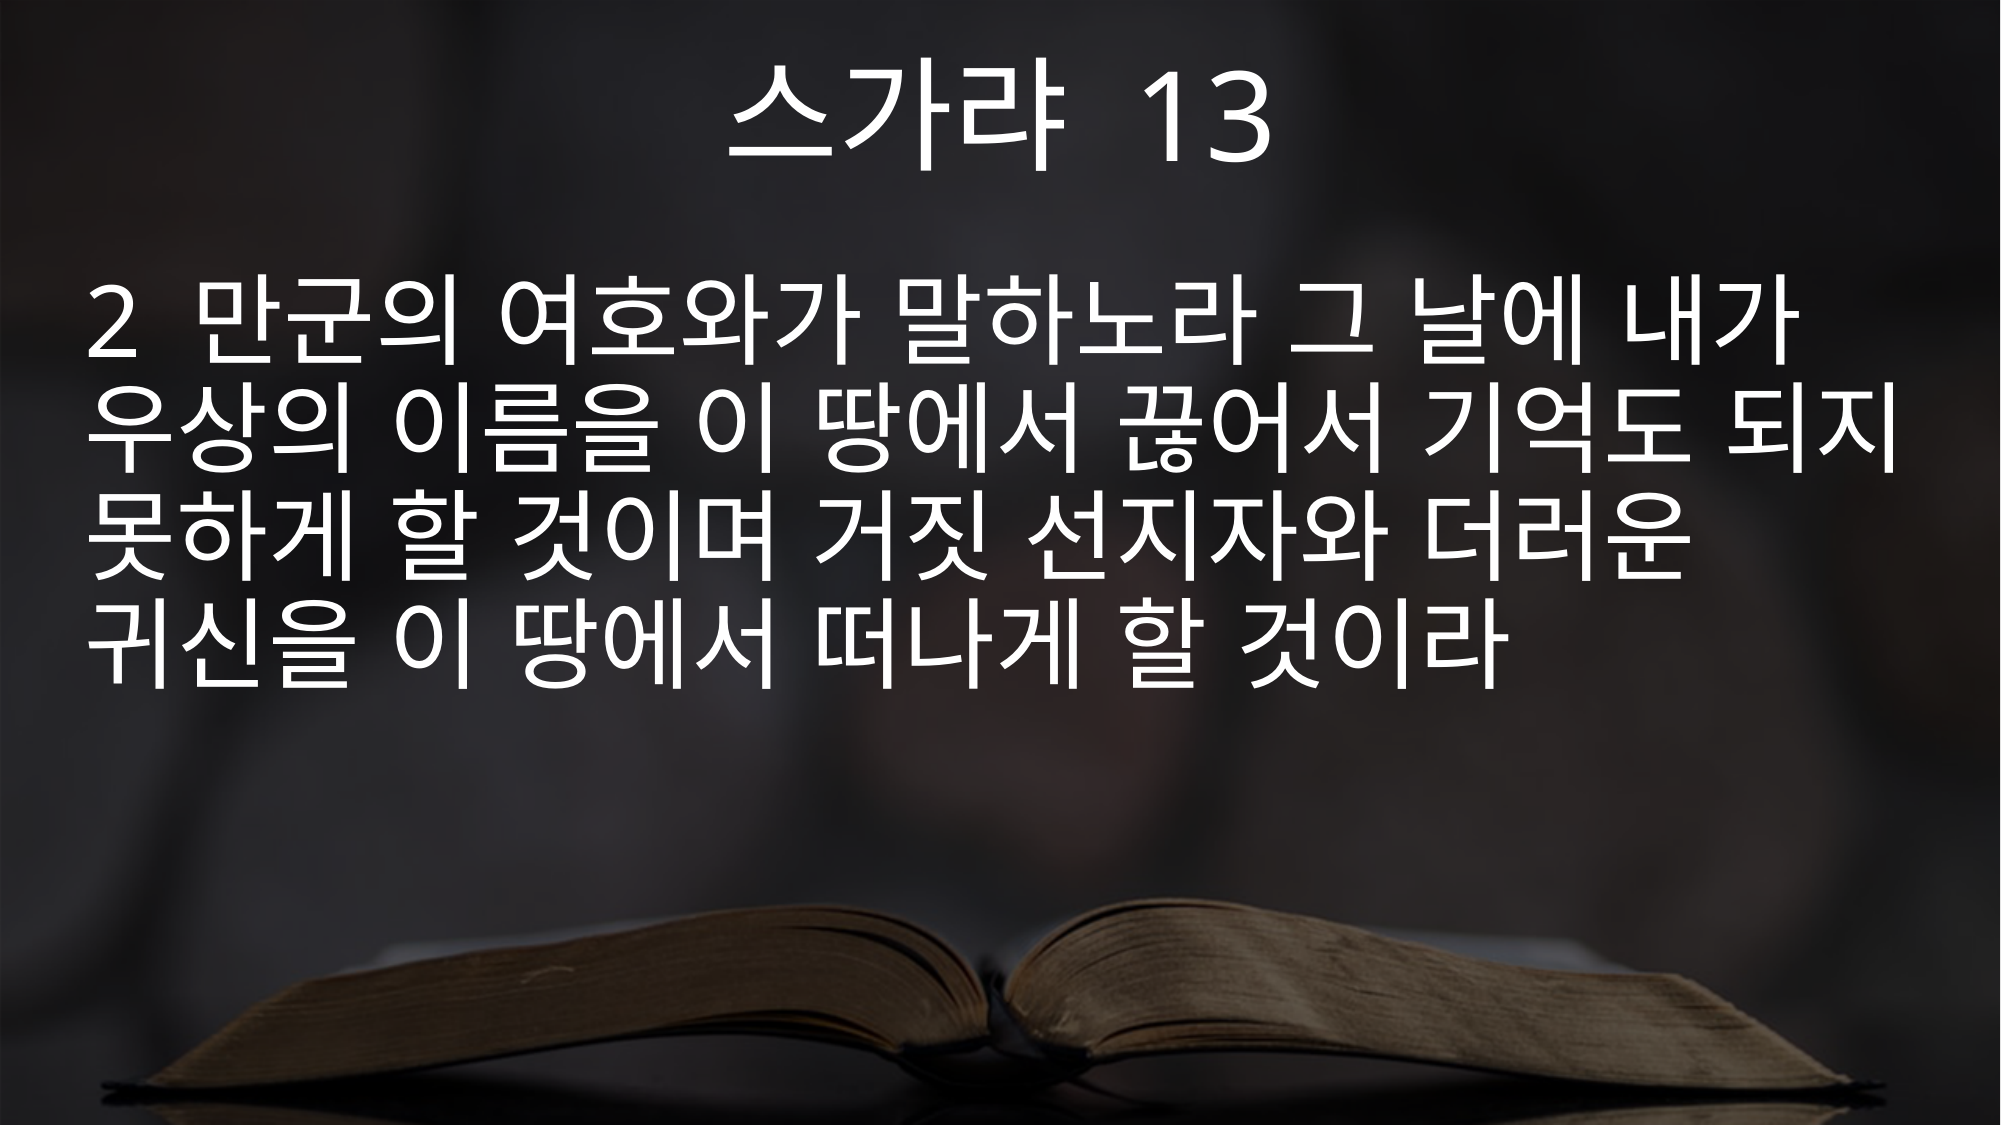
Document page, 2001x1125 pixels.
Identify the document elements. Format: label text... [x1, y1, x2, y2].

picture [0, 0, 2001, 1125]
list 2 만군의 여호와가 말하노라 그 날에 내가 우상의 이름을 이 땅에서 끊어서 기억도 되지 못하게 할 것이며 거짓 선지자와 더러운 귀신을 이 땅에서 떠나게 할 것이라 [69, 263, 1953, 423]
footer 스가랴 13 [0, 32, 2000, 192]
